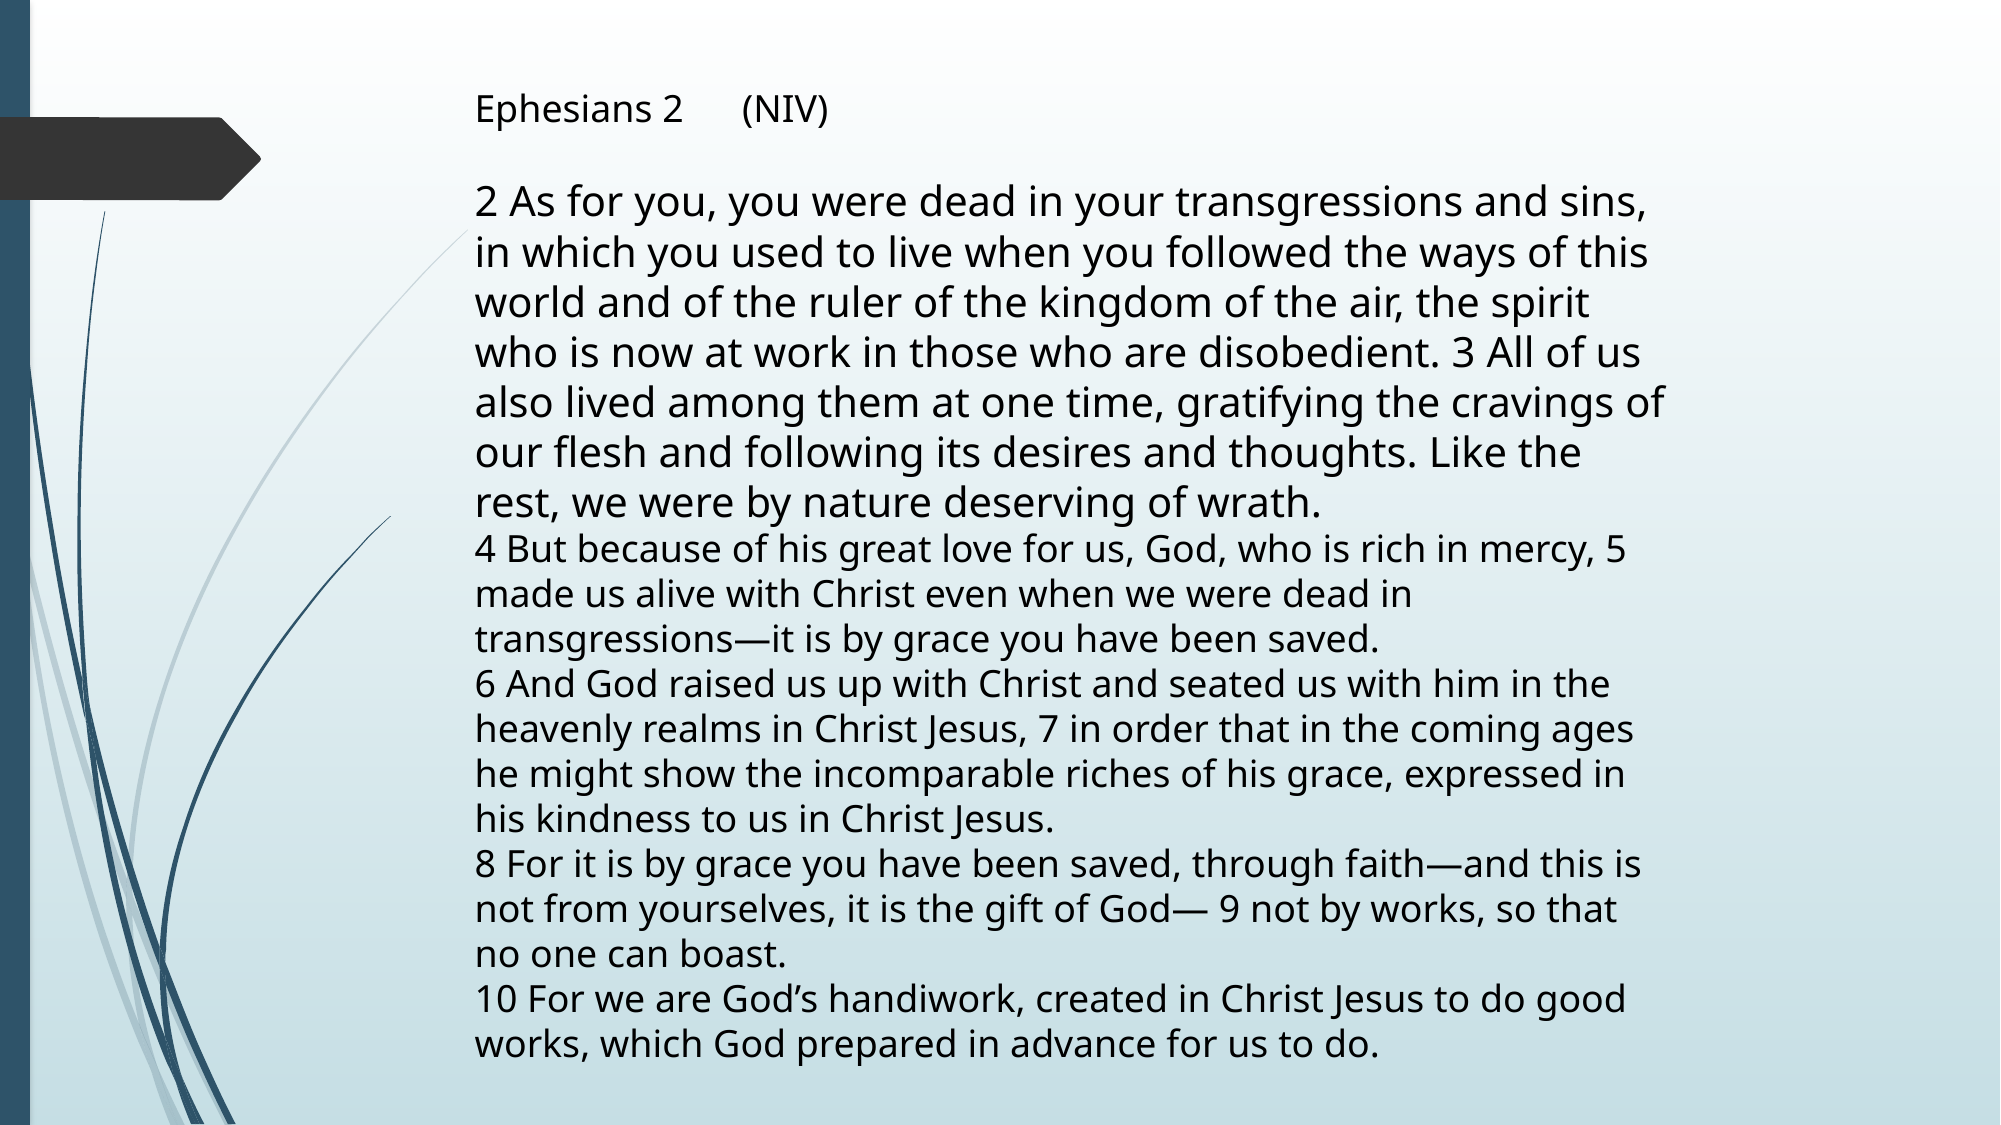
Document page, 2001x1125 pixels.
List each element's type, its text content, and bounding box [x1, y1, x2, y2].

text_box Ephesians 2 (NIV) 2 As for you, you were dead in your transgressions and sins, in which you used to live when you followed the ways of this world and of the ruler of the kingdom of the air, the spirit who is now at work in those who are disobedient. 3 All of us also lived among them at one time, gratifying the cravings of our flesh and following its desires and thoughts. Like the rest, we were by nature deserving of wrath. 4 But because of his great love for us, God, who is rich in mercy, 5 made us alive with Christ even when we were dead in transgressions—it is by grace you have been saved. 6 And God raised us up with Christ and seated us with him in the heavenly realms in Christ Jesus, 7 in order that in the coming ages he might show the incomparable riches of his grace, expressed in his kindness to us in Christ Jesus. 8 For it is by grace you have been saved, through faith—and this is not from yourselves, it is the gift of God— 9 not by works, so that no one can boast. 10 For we are God’s handiwork, created in Christ Jesus to do good works, which God prepared in advance for us to do. [459, 77, 1689, 1073]
